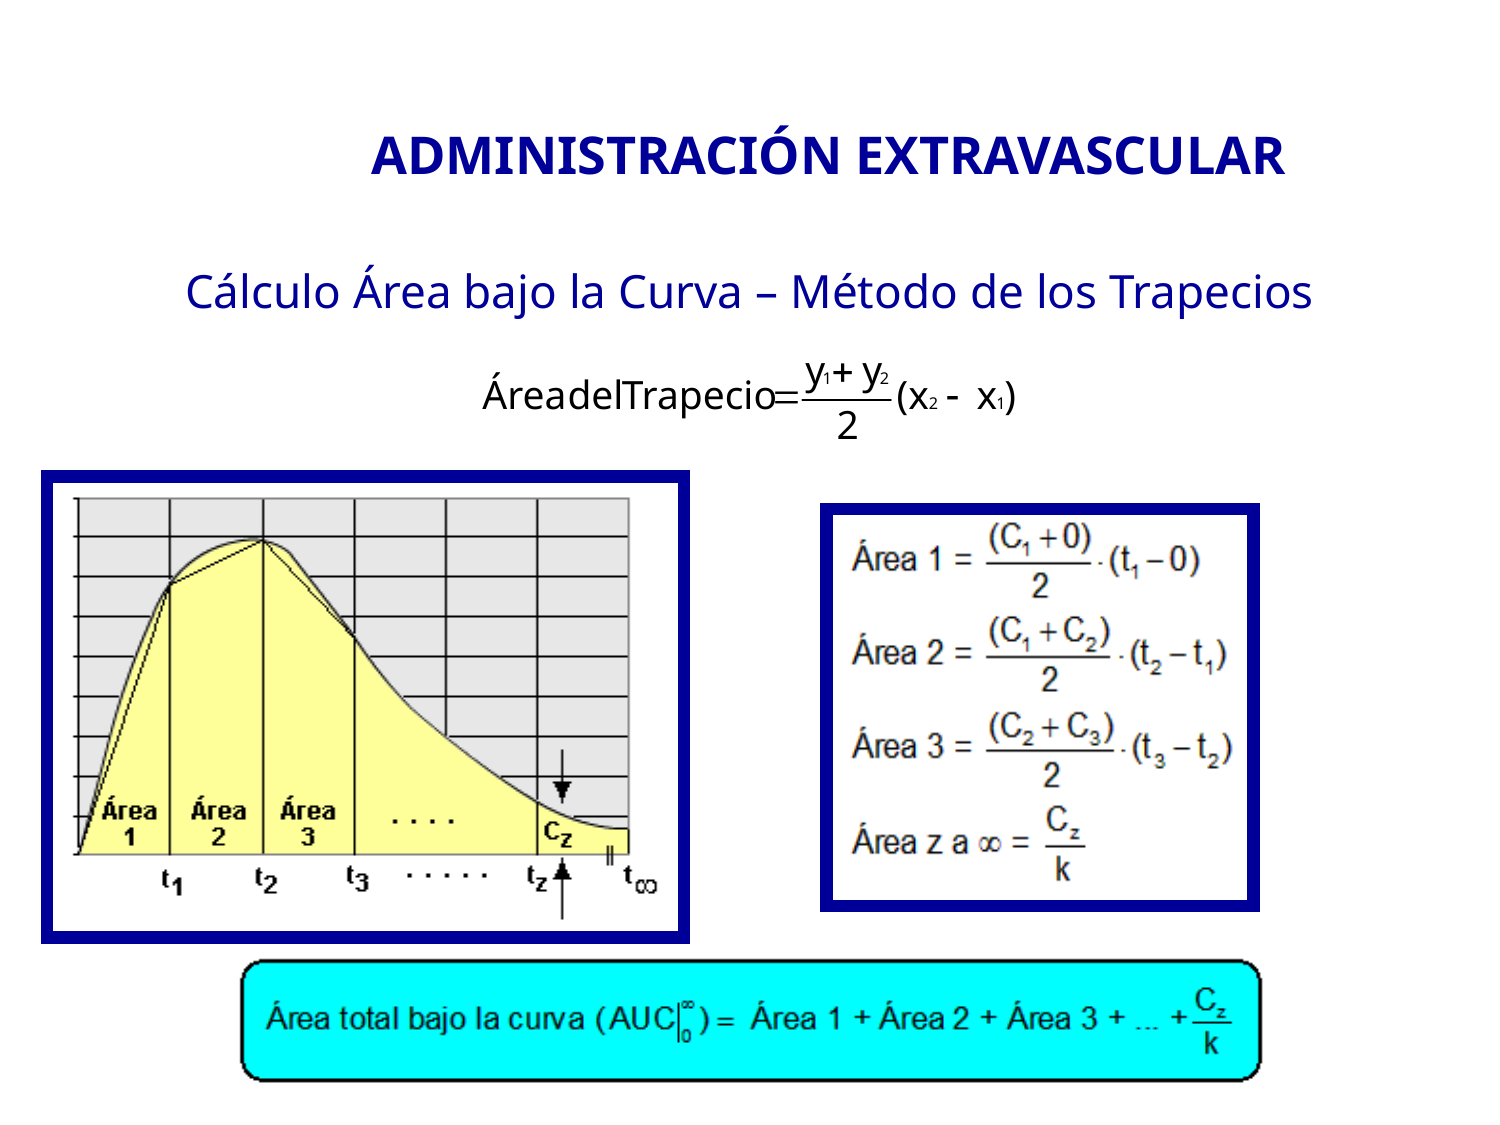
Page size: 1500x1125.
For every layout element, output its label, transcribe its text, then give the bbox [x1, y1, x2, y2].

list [832, 515, 1248, 900]
text_box Cálculo Área bajo la Curva – Método de los Trapecios [170, 255, 1330, 326]
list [475, 347, 1022, 449]
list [52, 482, 678, 932]
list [235, 952, 1271, 1096]
title ADMINISTRACIÓN EXTRAVASCULAR [253, 28, 1405, 280]
